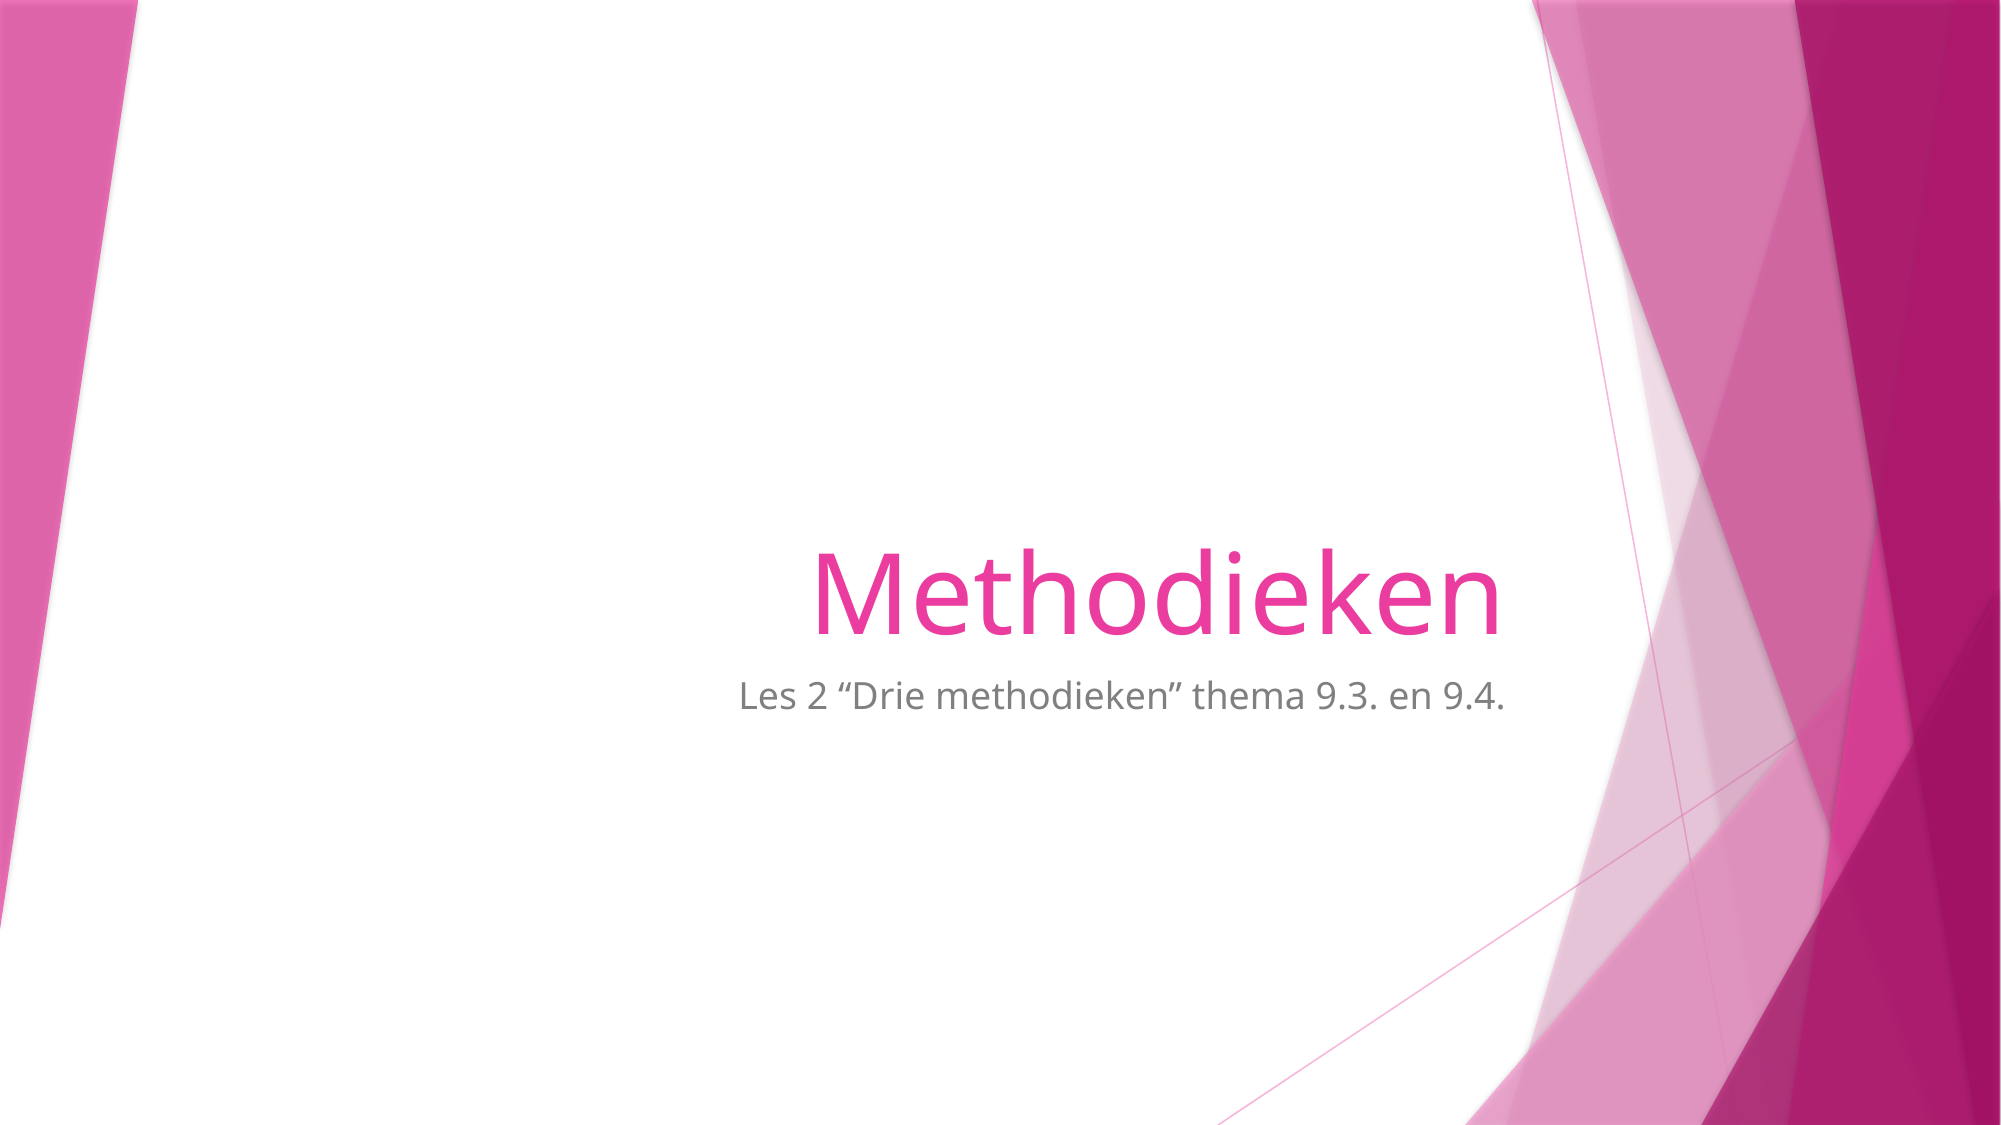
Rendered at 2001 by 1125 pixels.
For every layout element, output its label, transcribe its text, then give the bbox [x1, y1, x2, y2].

subtitle Les 2 “Drie methodieken” thema 9.3. en 9.4. [247, 664, 1522, 845]
title Methodieken [247, 394, 1522, 664]
